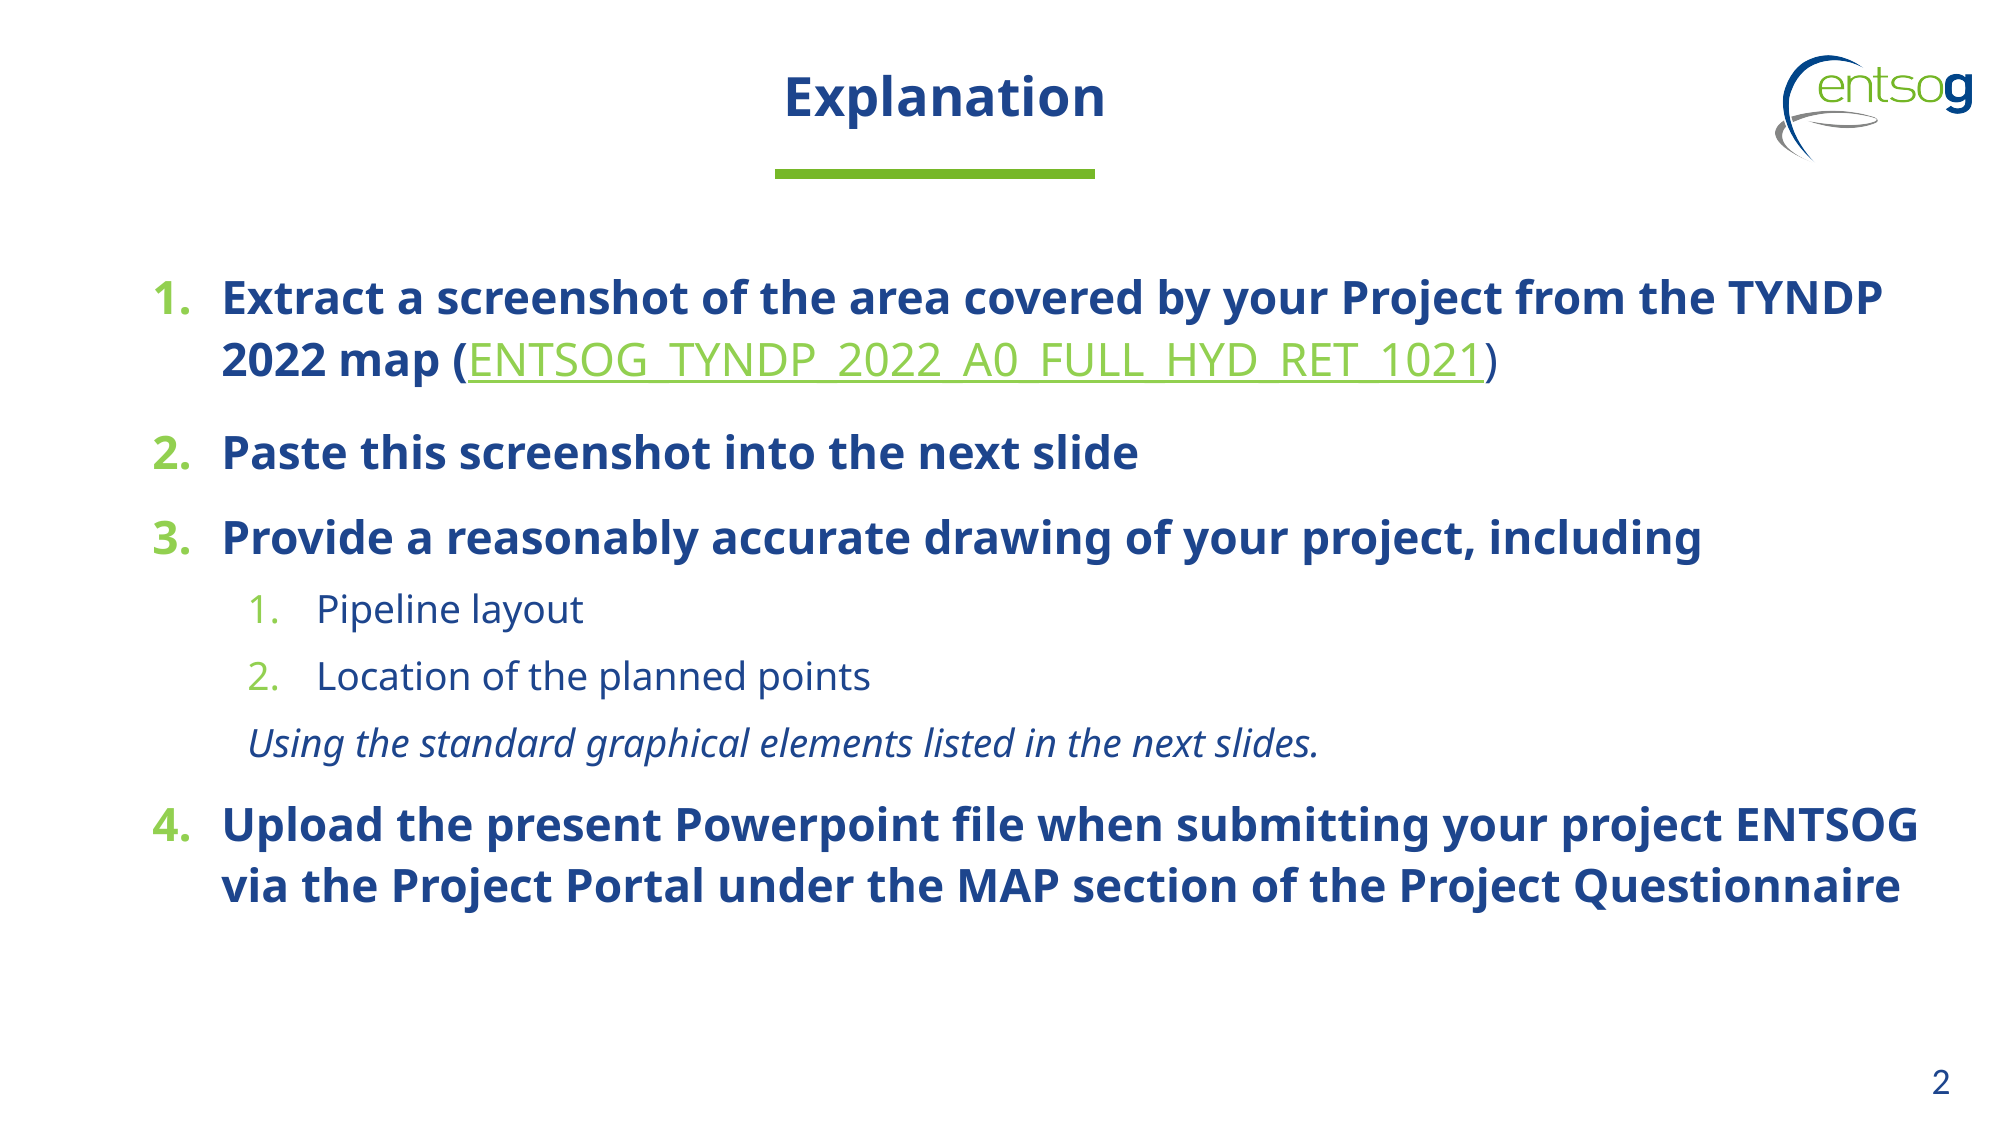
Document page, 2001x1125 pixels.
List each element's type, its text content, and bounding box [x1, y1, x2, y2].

list Extract a screenshot of the area covered by your Project from the TYNDP 2022 map (ENTSOG_TYNDP_2022_A0_FULL_HYD_RET_1021) Paste this screenshot into the next slide Provide a reasonably accurate drawing of your project, including Pipeline layout Location of the planned points Using the standard graphical elements listed in the next slides. Upload the present Powerpoint file when submitting your project ENTSOG via the Project Portal under the MAP section of the Project Questionnaire [137, 255, 1957, 988]
title Explanation [137, 62, 1754, 157]
slide_number 2 [1916, 1050, 1994, 1094]
picture [1775, 55, 1972, 163]
